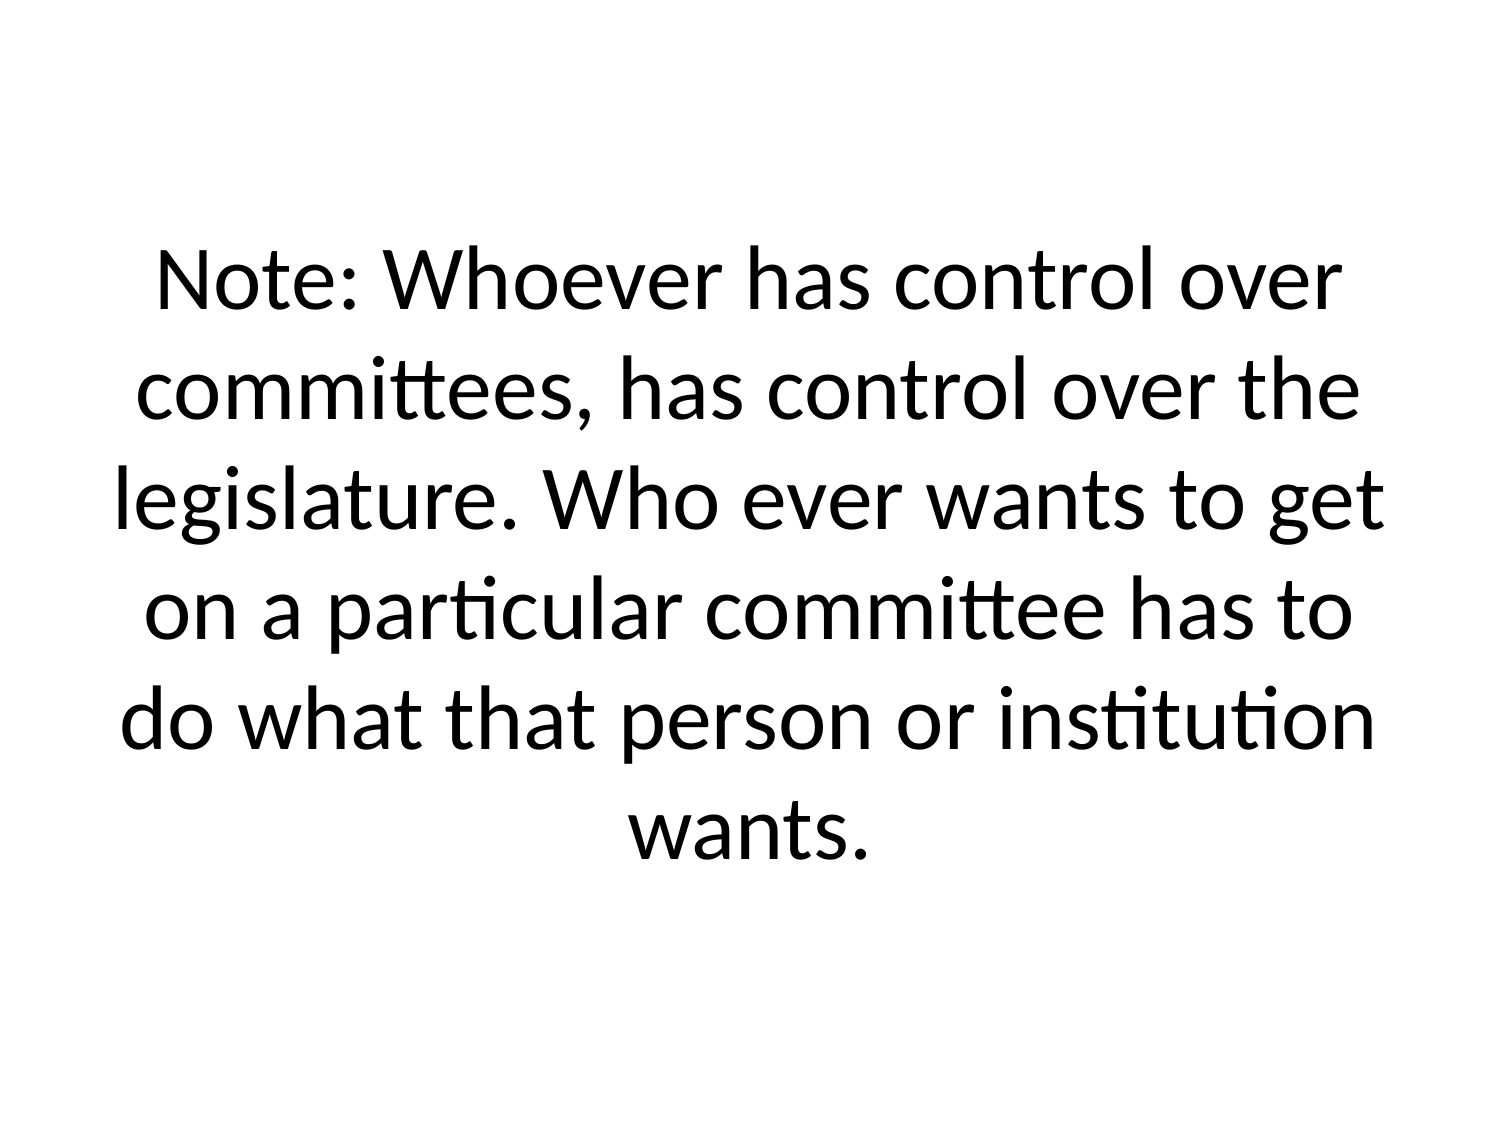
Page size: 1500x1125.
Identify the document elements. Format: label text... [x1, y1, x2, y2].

title Note: Whoever has control over committees, has control over the legislature. Who ever wants to get on a particular committee has to do what that person or institution wants. [74, 44, 1426, 1051]
